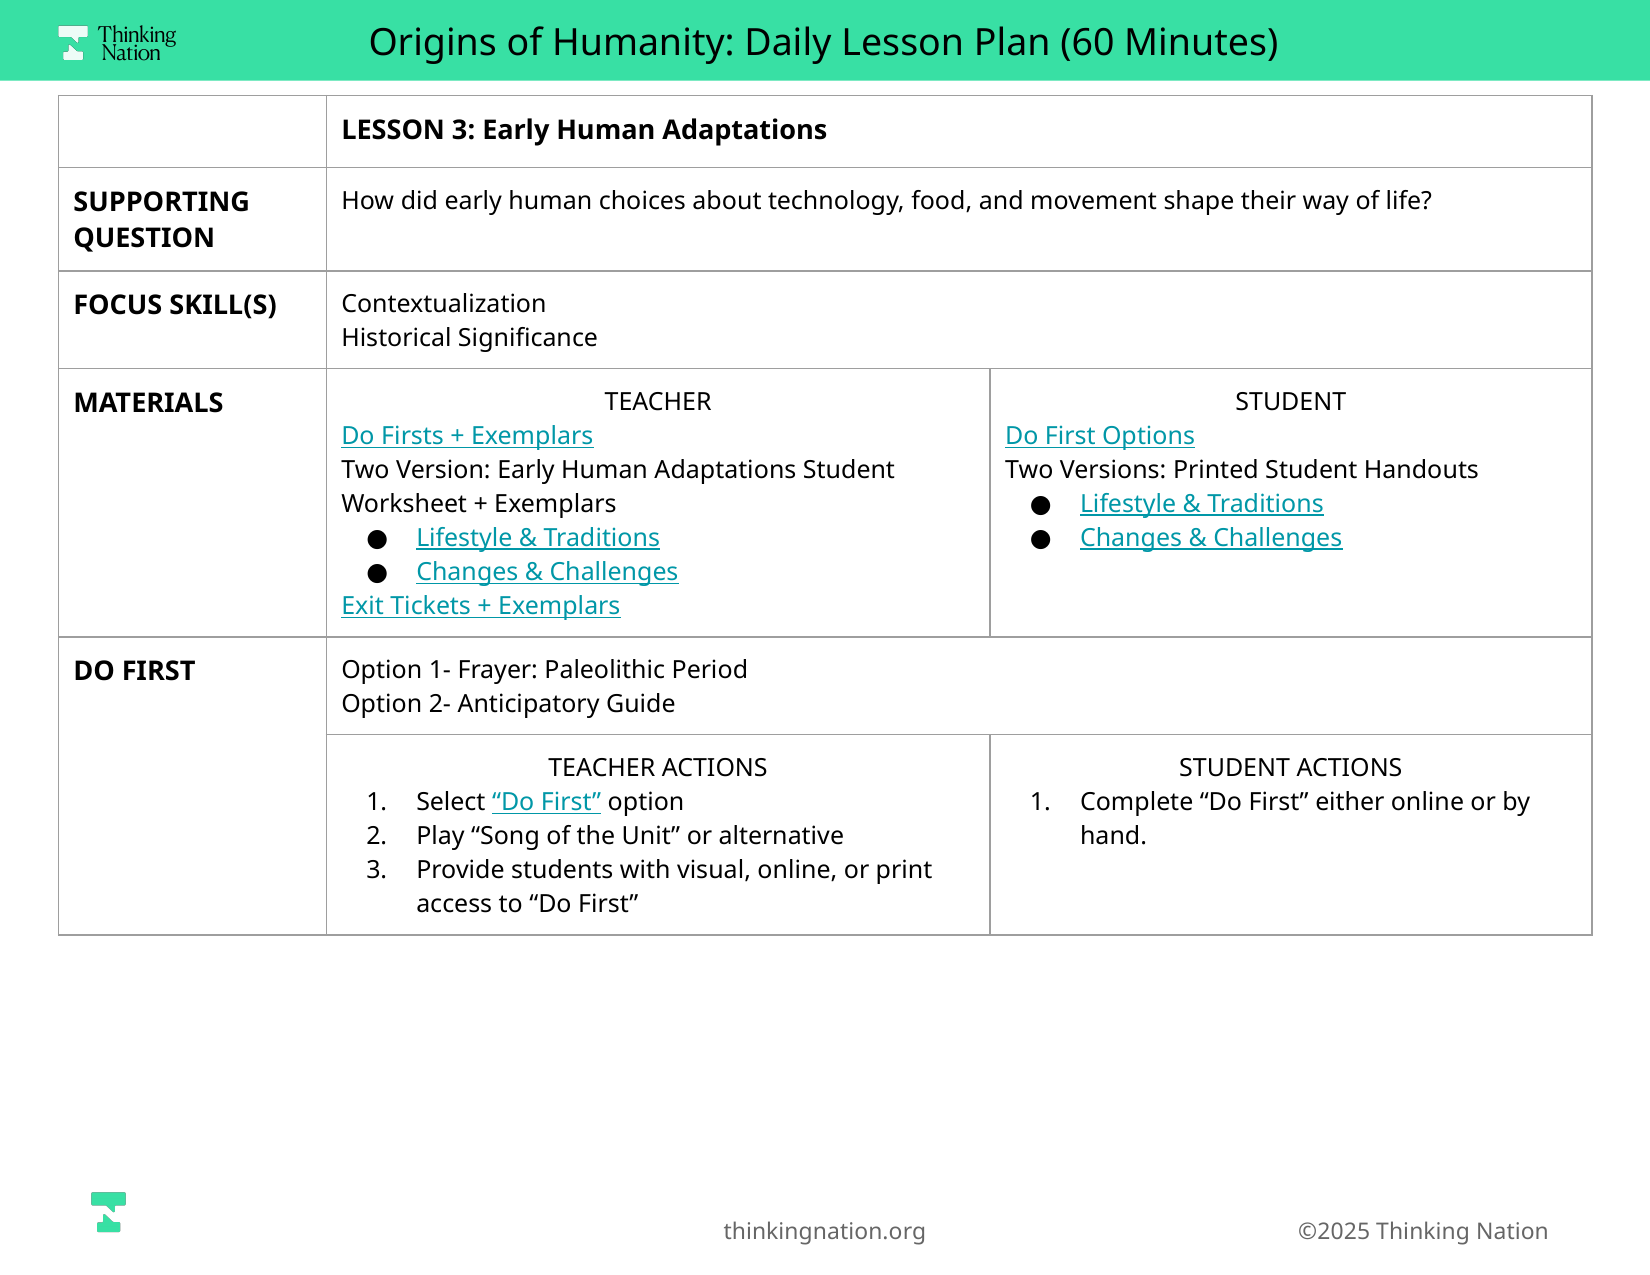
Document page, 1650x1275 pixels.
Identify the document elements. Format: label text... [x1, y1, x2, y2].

table_cell Contextualization Historical Significance [327, 272, 1591, 368]
table_header LESSON 3: Early Human Adaptations [327, 96, 1591, 167]
table_cell How did early human choices about technology, food, and movement shape their way of life? [327, 168, 1591, 270]
table_cell STUDENT Do First Options Two Versions: Printed Student Handouts Lifestyle & Traditions Changes & Challenges [991, 369, 1591, 636]
table_cell DO FIRST [59, 638, 326, 934]
picture [80, 1184, 136, 1240]
table_cell MATERIALS [59, 369, 326, 636]
picture [45, 14, 180, 85]
table_cell STUDENT ACTIONS Complete “Do First” either online or by hand. [991, 735, 1591, 934]
text_box thinkingnation.org [629, 1200, 1021, 1240]
table_cell SUPPORTING QUESTION [59, 168, 326, 270]
text_box Origins of Humanity: Daily Lesson Plan (60 Minutes) [0, 0, 1650, 81]
table_cell TEACHER Do Firsts + Exemplars Two Version: Early Human Adaptations Student Worksheet + Exemplars Lifestyle & Traditions Changes & Challenges Exit Tickets + Exemplars [327, 369, 989, 636]
text_box ©2025 Thinking Nation [1174, 1200, 1566, 1240]
table_cell Option 1- Frayer: Paleolithic Period Option 2- Anticipatory Guide [327, 638, 1591, 734]
table_header [59, 96, 326, 167]
table_cell FOCUS SKILL(S) [59, 272, 326, 368]
table_cell TEACHER ACTIONS Select “Do First” option Play “Song of the Unit” or alternative Provide students with visual, online, or print access to “Do First” [327, 735, 989, 934]
